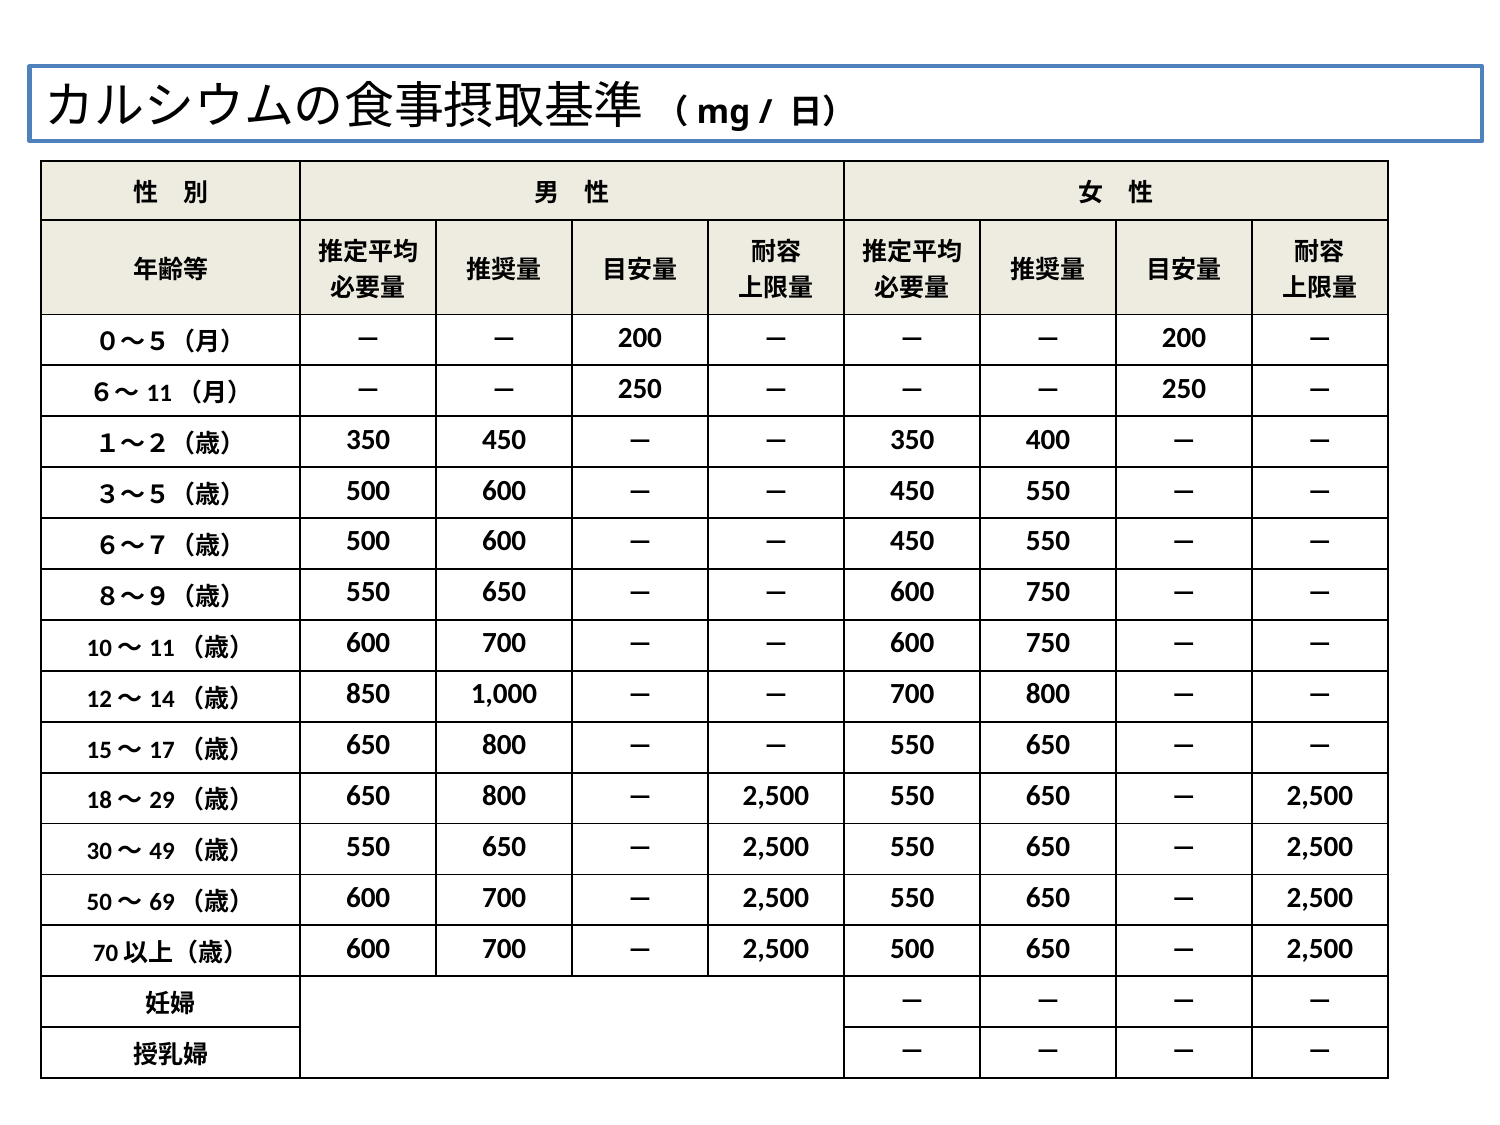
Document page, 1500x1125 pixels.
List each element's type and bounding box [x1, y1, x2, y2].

table_cell [42, 977, 299, 1026]
table_cell [981, 315, 1115, 364]
table_header [301, 162, 843, 219]
table_cell [437, 315, 571, 364]
table_cell [1253, 519, 1387, 568]
table_cell [981, 977, 1115, 1026]
table_cell [845, 774, 979, 823]
table_cell [573, 315, 707, 364]
table_cell [573, 875, 707, 924]
table_cell [845, 417, 979, 466]
table_cell [42, 1028, 299, 1077]
table_cell [301, 977, 843, 1077]
table_cell [301, 774, 435, 823]
table_cell [301, 926, 435, 975]
table_cell [1253, 672, 1387, 721]
table_cell [1117, 519, 1251, 568]
table_cell [1253, 417, 1387, 466]
table_cell [1117, 672, 1251, 721]
table_cell [1117, 621, 1251, 670]
table_cell [573, 774, 707, 823]
table_cell [42, 519, 299, 568]
table_cell [1253, 926, 1387, 975]
table_cell [1253, 875, 1387, 924]
table_cell [709, 875, 843, 924]
table_cell [573, 672, 707, 721]
table_cell [301, 672, 435, 721]
table_cell [845, 468, 979, 517]
table_cell [709, 824, 843, 874]
table_cell [573, 468, 707, 517]
table_cell [1253, 468, 1387, 517]
table_cell [709, 221, 843, 314]
table_cell [437, 875, 571, 924]
table_cell [42, 621, 299, 670]
table_cell [301, 417, 435, 466]
table_cell [981, 1028, 1115, 1077]
table_header [42, 162, 299, 219]
table_cell [709, 723, 843, 772]
table_cell [573, 221, 707, 314]
table_cell [42, 315, 299, 364]
table_cell [709, 926, 843, 975]
table_cell [42, 875, 299, 924]
table_cell [42, 723, 299, 772]
table_cell [845, 723, 979, 772]
table_cell [981, 570, 1115, 619]
table_cell [42, 366, 299, 415]
table_cell [709, 672, 843, 721]
table_cell [573, 417, 707, 466]
table_cell [42, 824, 299, 874]
table_cell [301, 366, 435, 415]
table_cell [437, 926, 571, 975]
table_cell [709, 774, 843, 823]
table_cell [42, 570, 299, 619]
table_cell [709, 315, 843, 364]
table_cell [981, 723, 1115, 772]
table_cell [1253, 221, 1387, 314]
table_cell [437, 417, 571, 466]
table_cell [1253, 774, 1387, 823]
table_cell [845, 926, 979, 975]
table_cell [42, 468, 299, 517]
table_cell [573, 366, 707, 415]
table_cell [437, 221, 571, 314]
table_cell [301, 468, 435, 517]
table_cell [981, 774, 1115, 823]
table_cell [845, 570, 979, 619]
table_cell [1253, 570, 1387, 619]
table_cell [573, 926, 707, 975]
table_cell [709, 621, 843, 670]
table_cell [301, 875, 435, 924]
table_cell [301, 824, 435, 874]
table_cell [709, 366, 843, 415]
text_box [27, 64, 1484, 143]
table_cell [1117, 774, 1251, 823]
table_cell [1253, 723, 1387, 772]
table_cell [1117, 221, 1251, 314]
table_cell [437, 723, 571, 772]
table_cell [1117, 1028, 1251, 1077]
table_cell [845, 366, 979, 415]
table_cell [845, 315, 979, 364]
table_cell [1117, 417, 1251, 466]
table_cell [845, 875, 979, 924]
table_cell [573, 570, 707, 619]
table_cell [845, 221, 979, 314]
table_cell [981, 926, 1115, 975]
table_cell [437, 519, 571, 568]
table_cell [981, 468, 1115, 517]
table_cell [301, 723, 435, 772]
table_cell [1253, 1028, 1387, 1077]
table_cell [437, 824, 571, 874]
table_cell [42, 672, 299, 721]
table_cell [573, 519, 707, 568]
table_cell [1117, 723, 1251, 772]
table_cell [1253, 366, 1387, 415]
table_cell [1117, 926, 1251, 975]
table_cell [437, 672, 571, 721]
table_cell [437, 468, 571, 517]
table_cell [573, 723, 707, 772]
table_cell [845, 621, 979, 670]
table_cell [42, 926, 299, 975]
table_cell [437, 621, 571, 670]
table_cell [1253, 315, 1387, 364]
table_cell [301, 315, 435, 364]
table_cell [301, 519, 435, 568]
table_cell [709, 570, 843, 619]
table_cell [573, 824, 707, 874]
table_cell [301, 621, 435, 670]
table_cell [845, 824, 979, 874]
table_cell [981, 519, 1115, 568]
table_cell [1253, 621, 1387, 670]
table_cell [981, 672, 1115, 721]
table_cell [1253, 977, 1387, 1026]
table_cell [1117, 570, 1251, 619]
table_cell [1117, 366, 1251, 415]
table_cell [981, 875, 1115, 924]
table_cell [437, 570, 571, 619]
table_cell [845, 1028, 979, 1077]
table_cell [981, 621, 1115, 670]
table_cell [301, 221, 435, 314]
table_cell [1117, 875, 1251, 924]
table_cell [1117, 315, 1251, 364]
table_cell [981, 366, 1115, 415]
table_cell [301, 570, 435, 619]
table_cell [709, 468, 843, 517]
table_cell [709, 519, 843, 568]
table_cell [1253, 824, 1387, 874]
table_cell [845, 977, 979, 1026]
table_cell [709, 417, 843, 466]
table_cell [42, 221, 299, 314]
table_cell [981, 417, 1115, 466]
table_cell [437, 366, 571, 415]
table_cell [1117, 468, 1251, 517]
table_cell [981, 221, 1115, 314]
table_cell [981, 824, 1115, 874]
table_cell [42, 774, 299, 823]
table_cell [42, 417, 299, 466]
table_cell [845, 672, 979, 721]
table_cell [437, 774, 571, 823]
table_cell [845, 519, 979, 568]
table_header [845, 162, 1387, 219]
table_cell [573, 621, 707, 670]
table_cell [1117, 977, 1251, 1026]
table_cell [1117, 824, 1251, 874]
